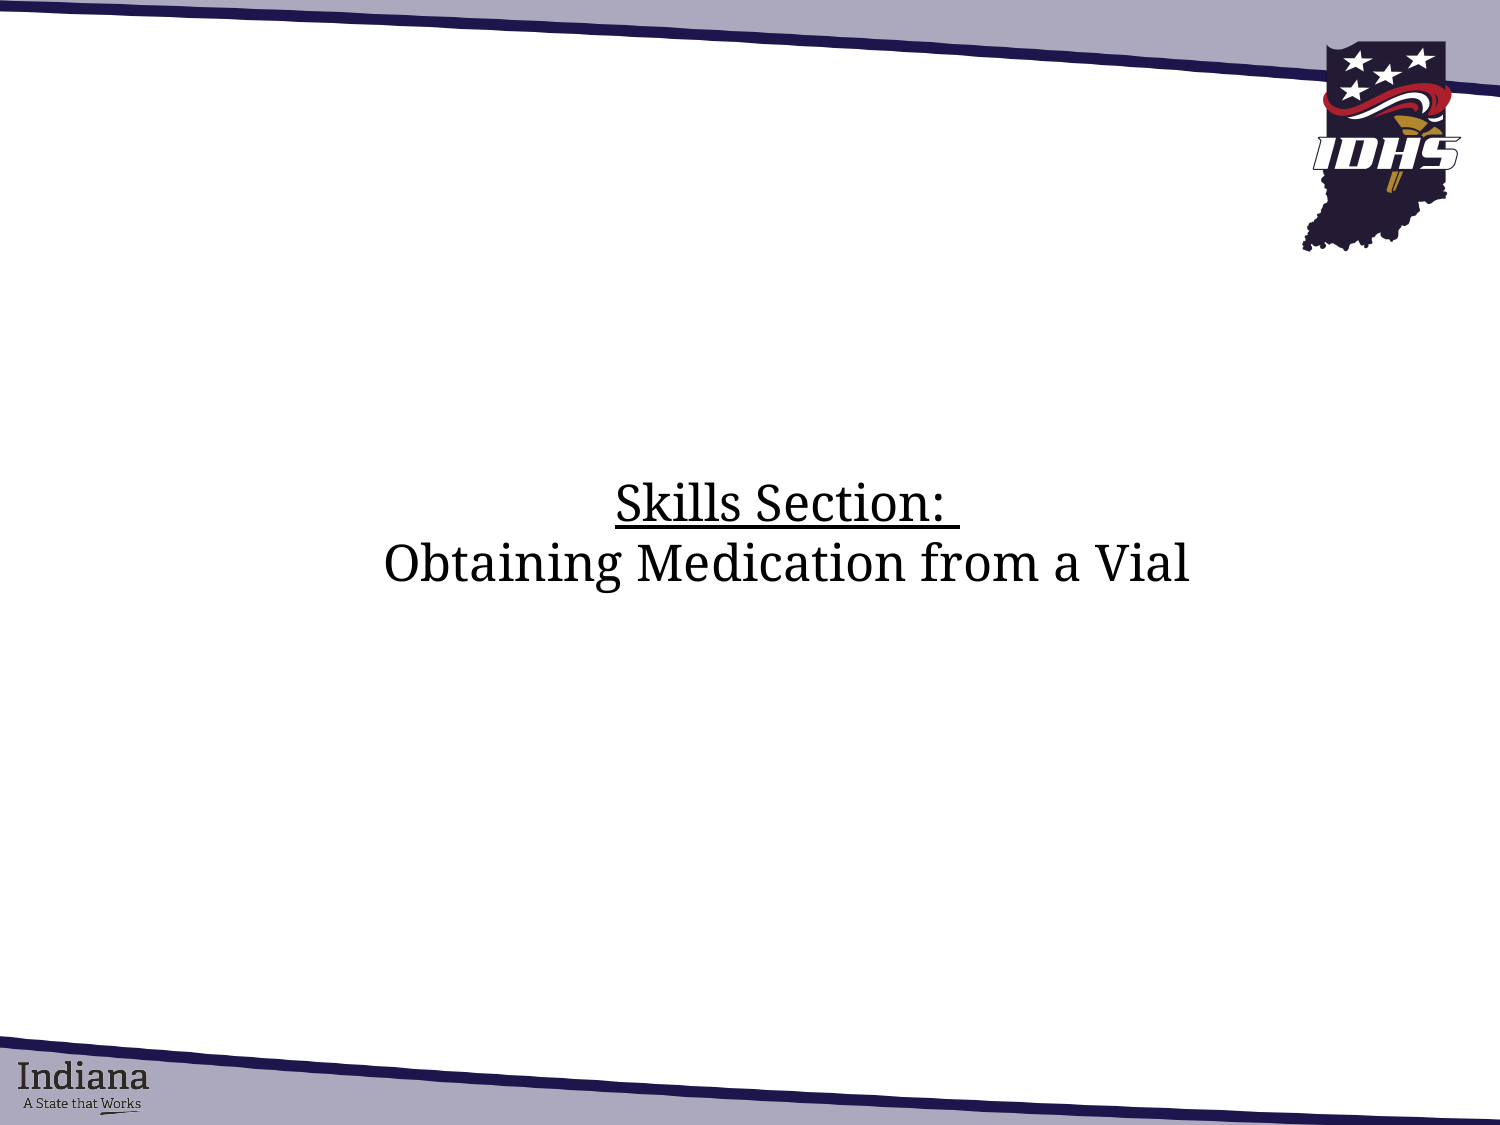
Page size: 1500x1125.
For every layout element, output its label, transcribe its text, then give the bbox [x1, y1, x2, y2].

title Skills Section: Obtaining Medication from a Vial [99, 462, 1475, 600]
picture [0, 0, 1500, 1125]
